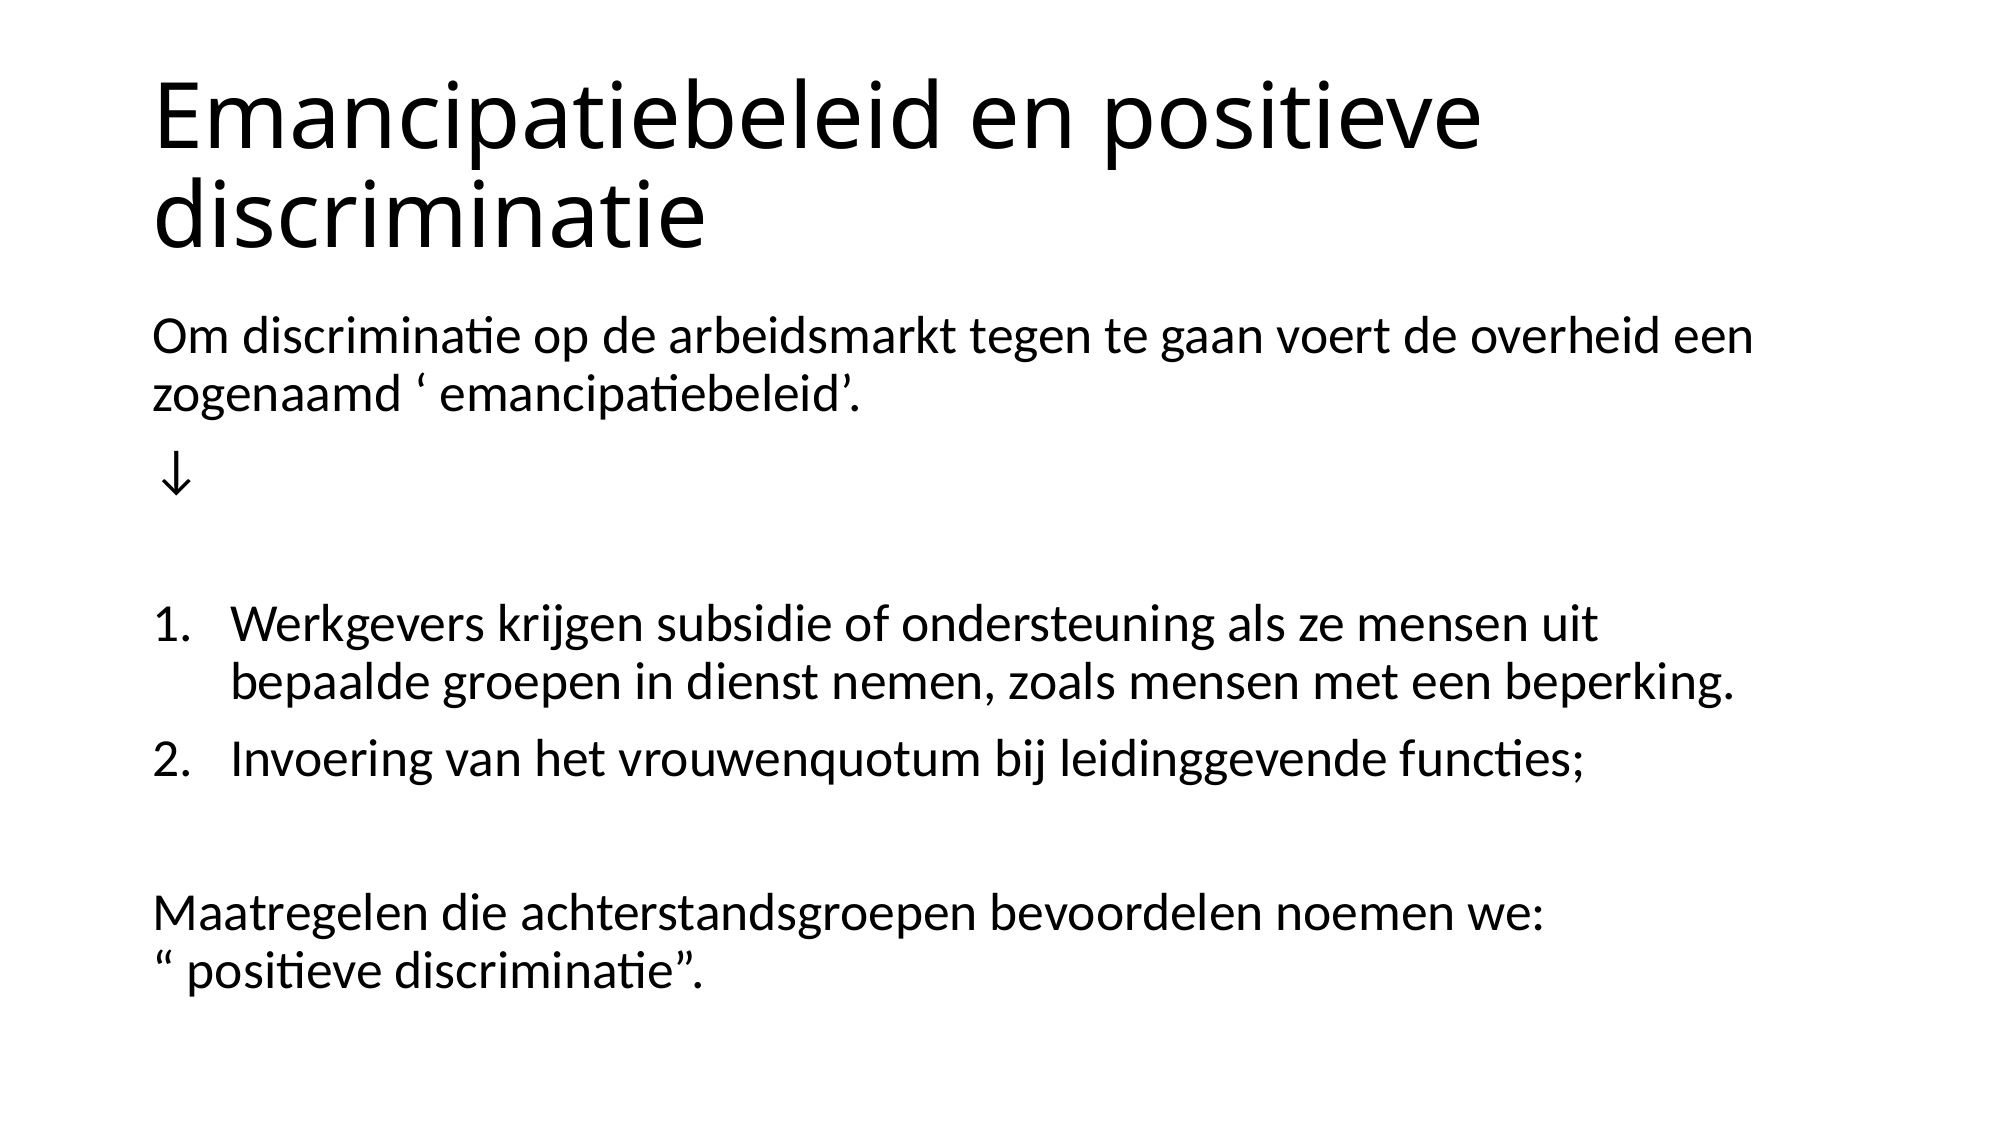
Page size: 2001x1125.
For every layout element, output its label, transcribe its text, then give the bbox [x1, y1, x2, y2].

title Emancipatiebeleid en positieve discriminatie [137, 59, 1863, 278]
list Om discriminatie op de arbeidsmarkt tegen te gaan voert de overheid een zogenaamd ‘ emancipatiebeleid’. ↓ Werkgevers krijgen subsidie of ondersteuning als ze mensen uit bepaalde groepen in dienst nemen, zoals mensen met een beperking. Invoering van het vrouwenquotum bij leidinggevende functies; Maatregelen die achterstandsgroepen bevoordelen noemen we: “ positieve discriminatie”. [137, 299, 1944, 1014]
